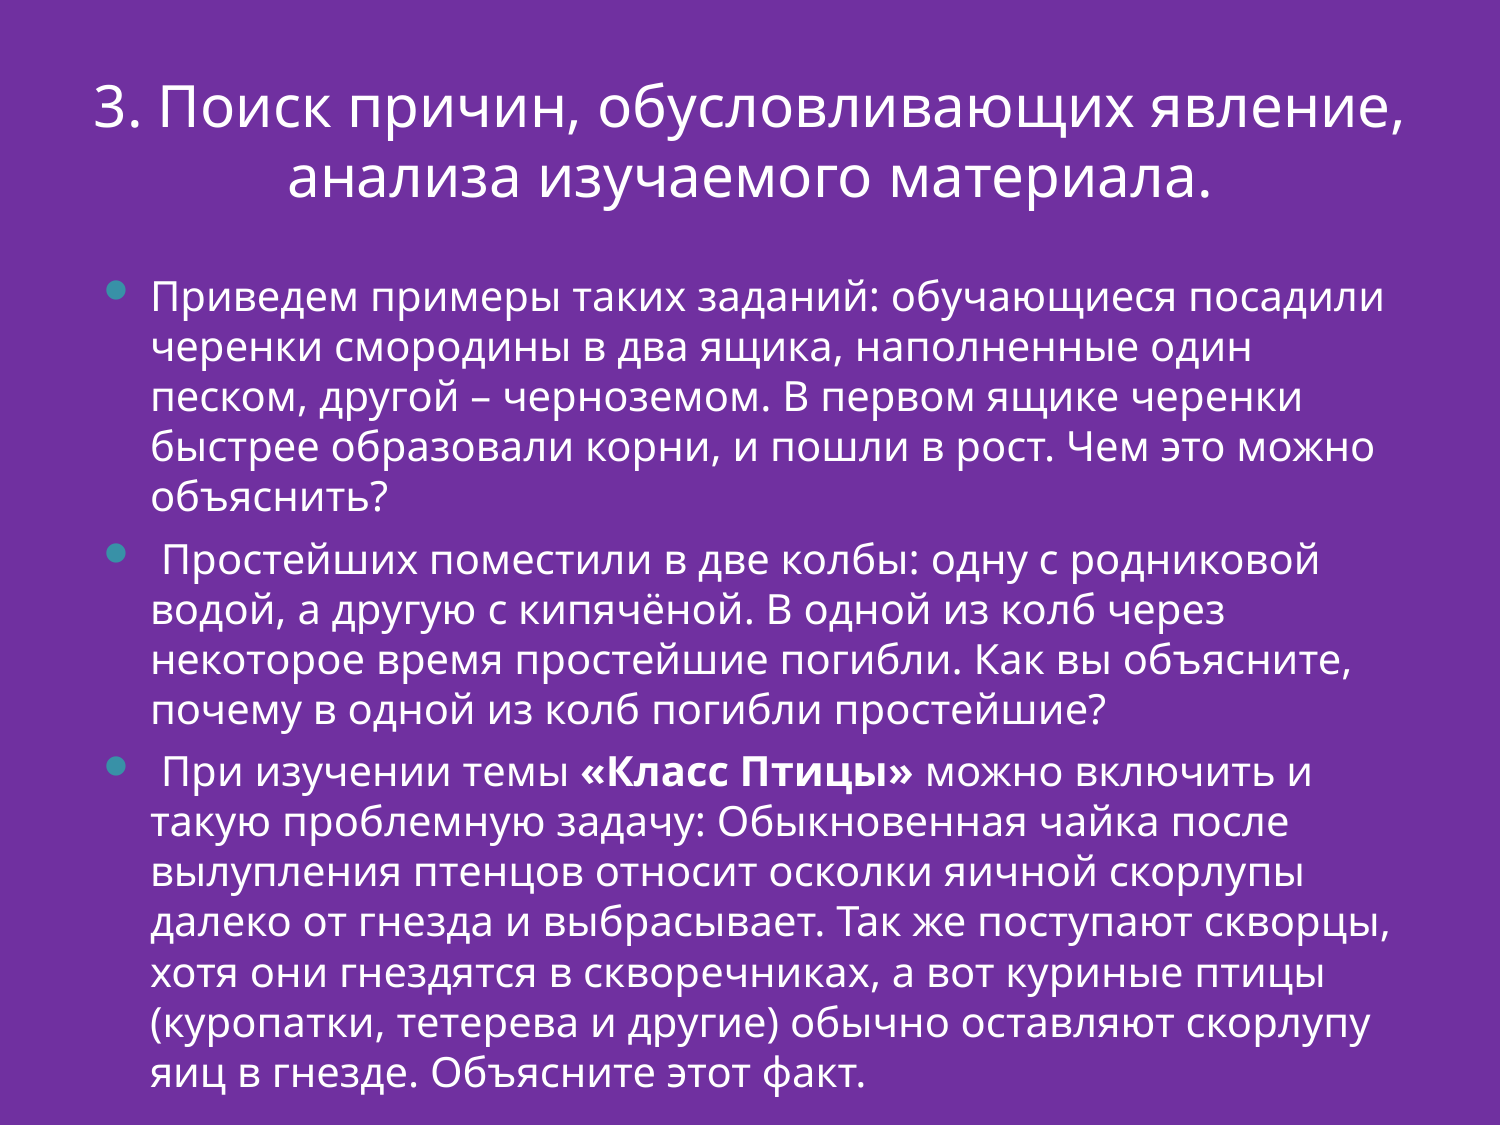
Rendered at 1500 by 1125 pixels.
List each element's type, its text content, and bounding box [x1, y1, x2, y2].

list Приведем примеры таких заданий: обучающиеся посадили черенки смородины в два ящика, наполненные один песком, другой – черноземом. В первом ящике черенки быстрее образовали корни, и пошли в рост. Чем это можно объяснить? Простейших поместили в две колбы: одну с родниковой водой, а другую с кипячёной. В одной из колб через некоторое время простейшие погибли. Как вы объясните, почему в одной из колб погибли простейшие? При изучении темы «Класс Птицы» можно включить и такую проблемную задачу: Обыкновенная чайка после вылупления птенцов относит осколки яичной скорлупы далеко от гнезда и выбрасывает. Так же поступают скворцы, хотя они гнездятся в скворечниках, а вот куриные птицы (куропатки, тетерева и другие) обычно оставляют скорлупу яиц в гнезде. Объясните этот факт. [75, 262, 1425, 1005]
title 3. Поиск причин, обусловливающих явление, анализа изучаемого материала. [75, 45, 1425, 233]
